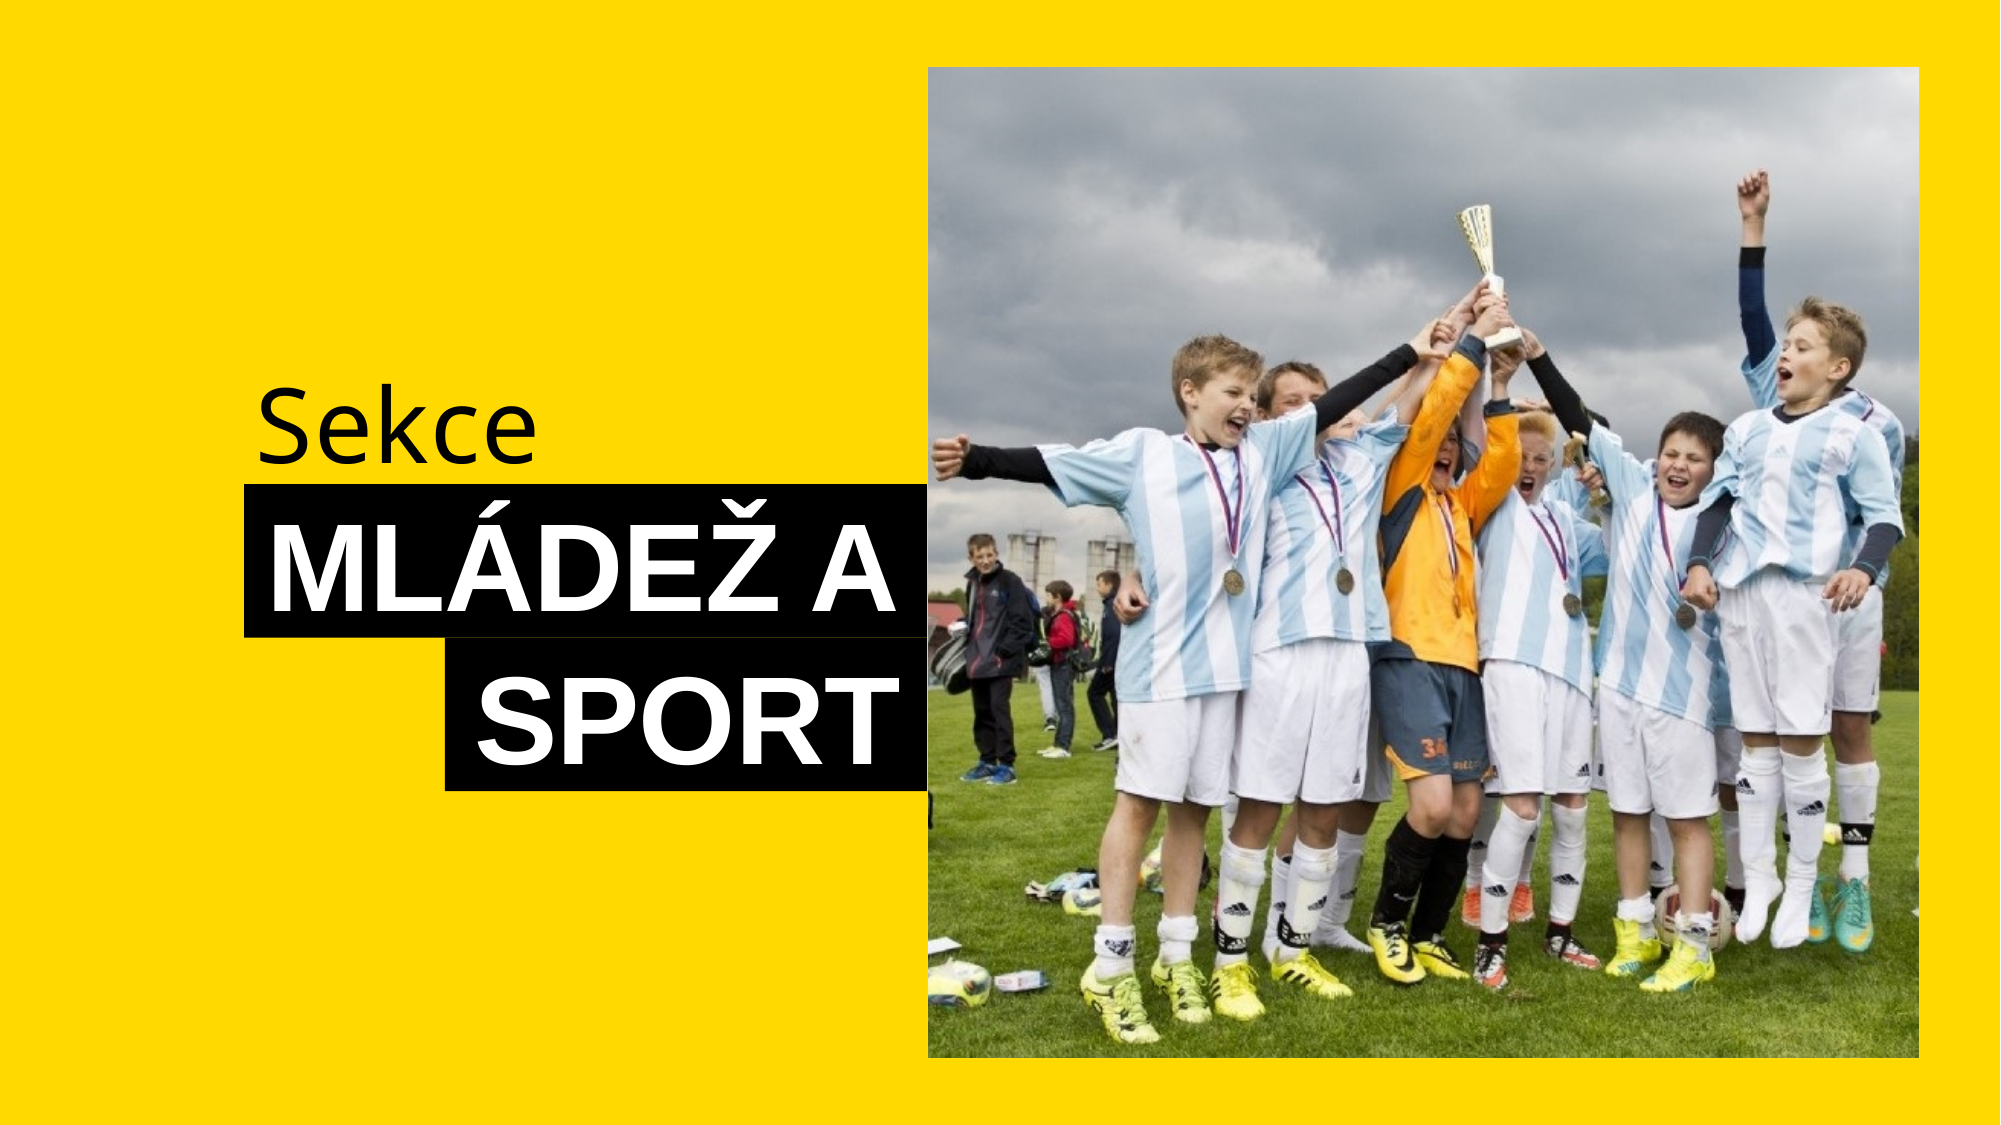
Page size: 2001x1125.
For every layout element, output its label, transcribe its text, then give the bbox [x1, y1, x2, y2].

text_box MLÁDEŽ A [243, 483, 927, 639]
text_box Sekce [232, 366, 927, 485]
text_box SPORT [444, 637, 927, 792]
picture [927, 66, 1919, 1059]
